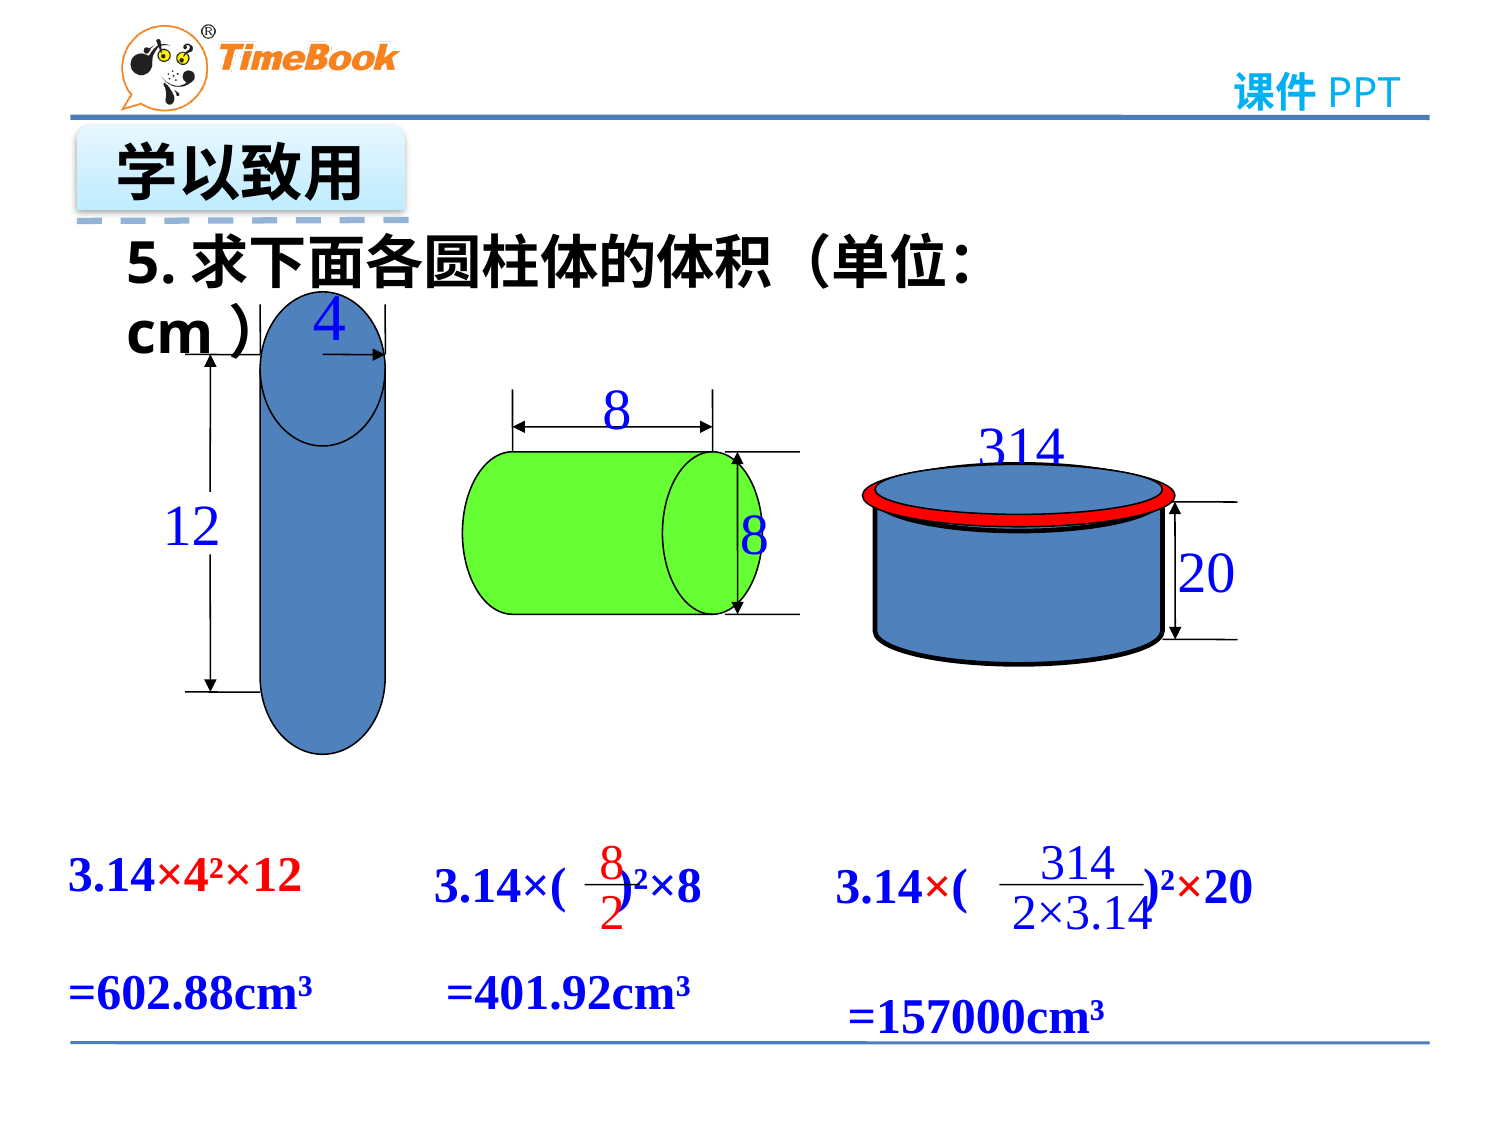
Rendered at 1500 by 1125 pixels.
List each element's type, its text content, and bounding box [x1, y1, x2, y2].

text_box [462, 364, 801, 615]
text_box =401.92cm³ [430, 957, 727, 1027]
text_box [147, 266, 386, 755]
text_box =602.88cm³ [53, 952, 343, 1027]
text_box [862, 401, 1263, 665]
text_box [820, 821, 1341, 948]
text_box 3.14×4²×12 [53, 833, 402, 909]
picture [118, 22, 408, 113]
text_box =157000cm³ [832, 975, 1152, 1051]
text_box 5.求下面各圆柱体的体积（单位：cm） [112, 217, 1116, 373]
text_box 学以致用 [76, 124, 406, 212]
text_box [418, 821, 819, 948]
